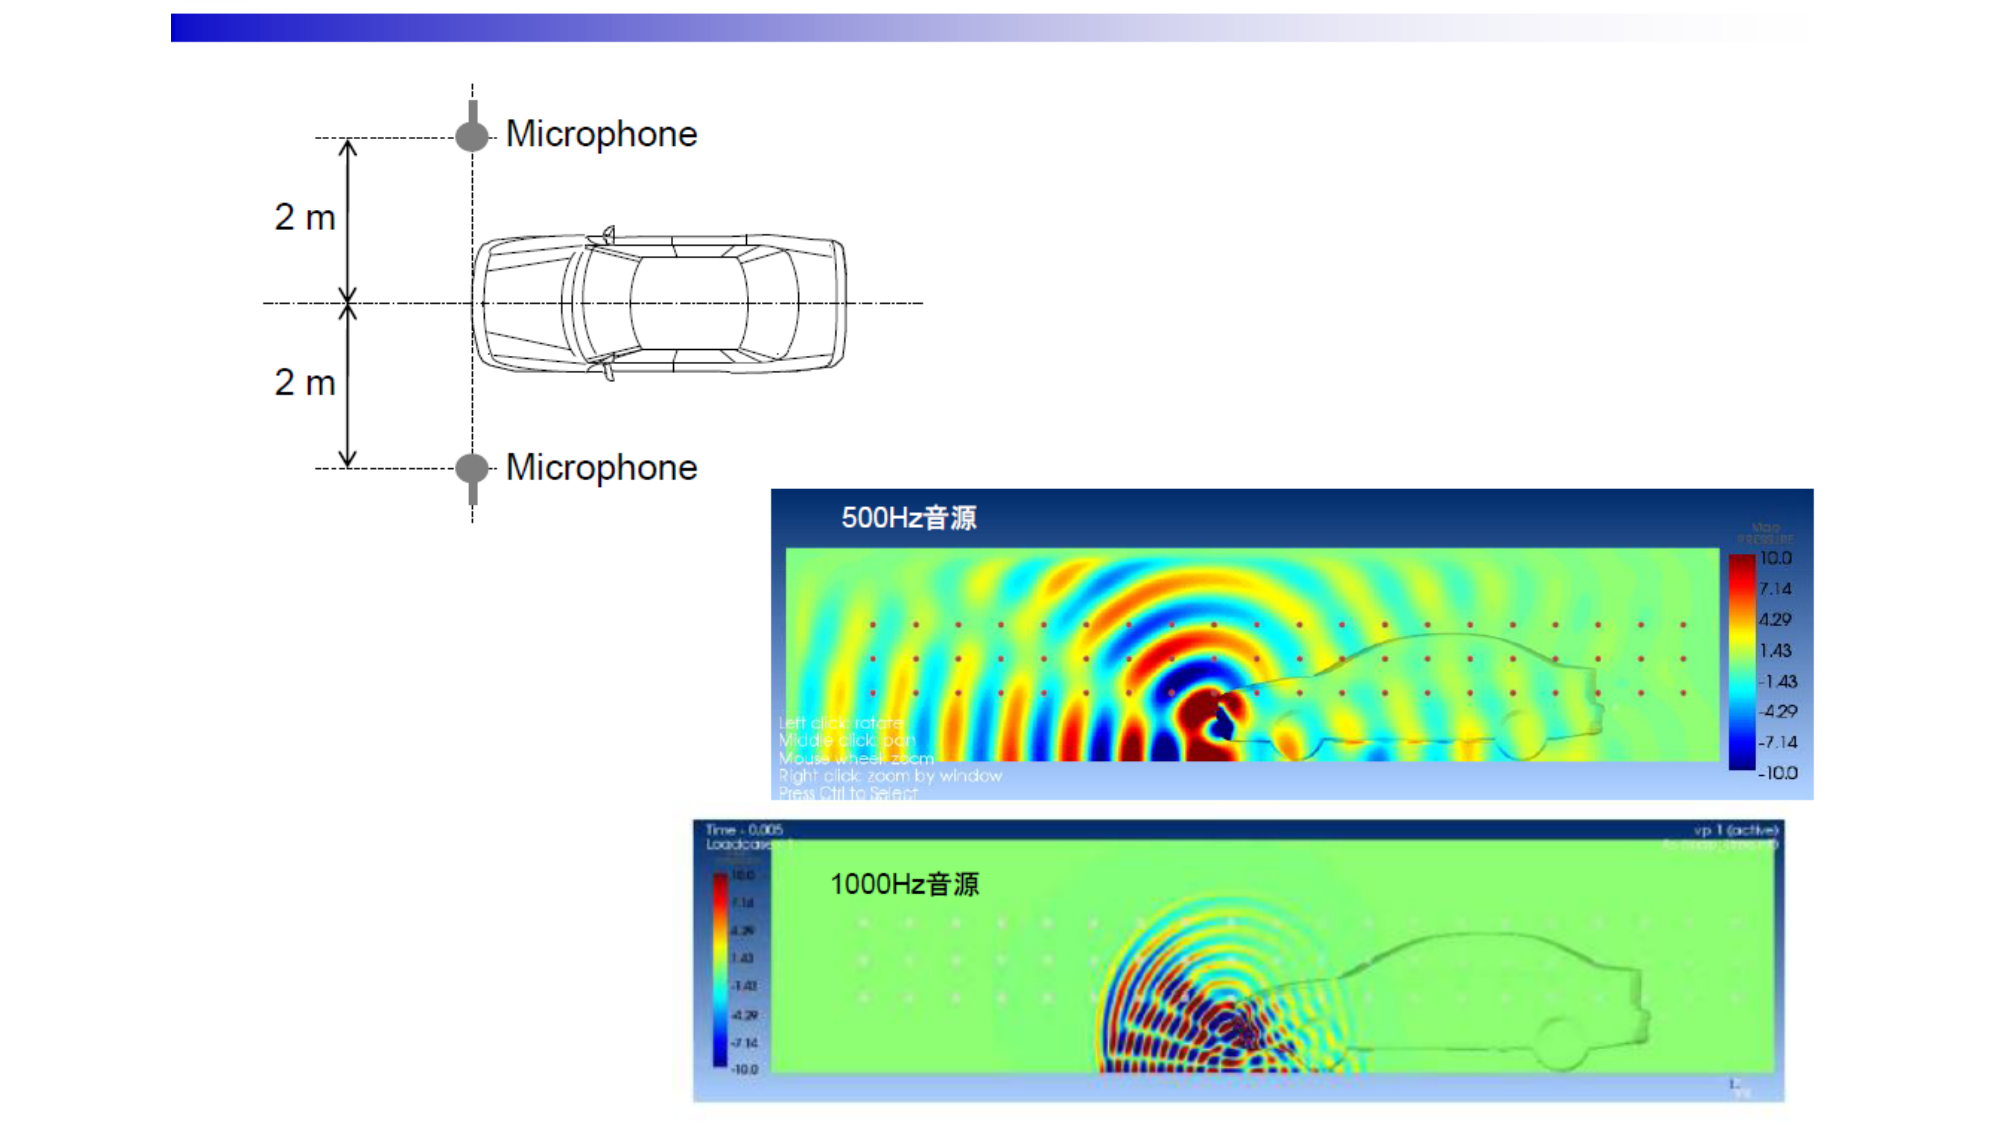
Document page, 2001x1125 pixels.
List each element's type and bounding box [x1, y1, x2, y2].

picture [171, 0, 1829, 1125]
